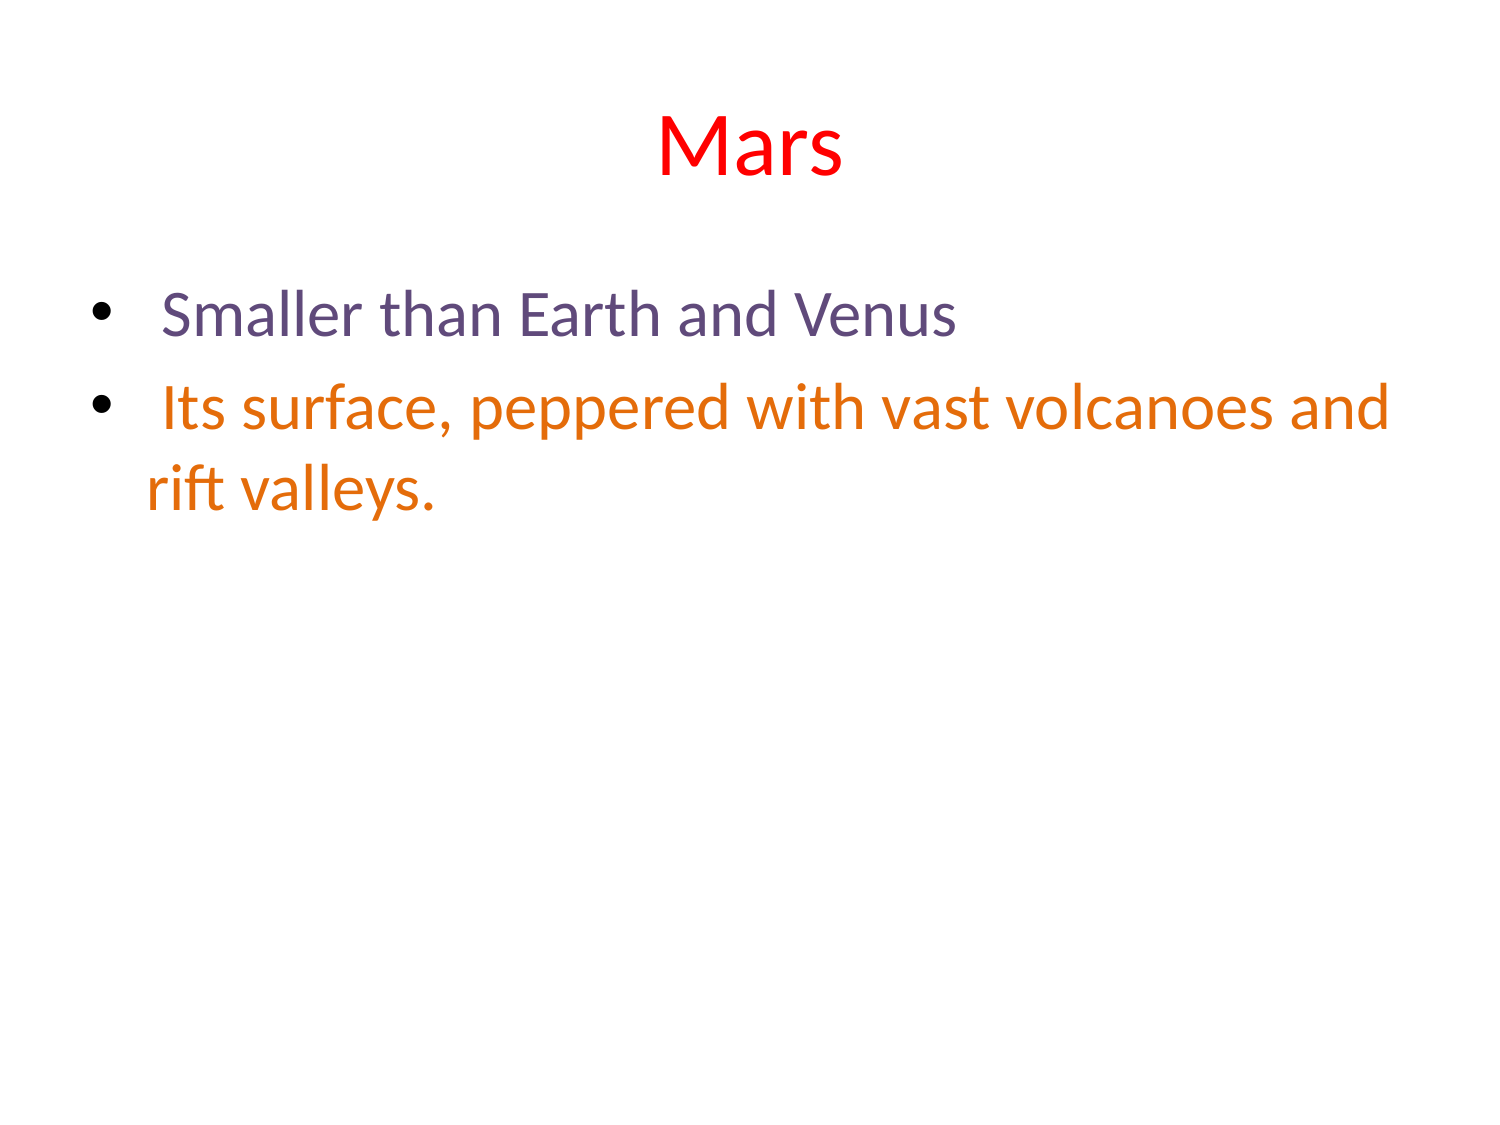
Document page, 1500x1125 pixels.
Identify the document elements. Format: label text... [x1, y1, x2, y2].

list Smaller than Earth and Venus Its surface, peppered with vast volcanoes and rift valleys. [75, 262, 1425, 1005]
title Mars [75, 45, 1425, 233]
